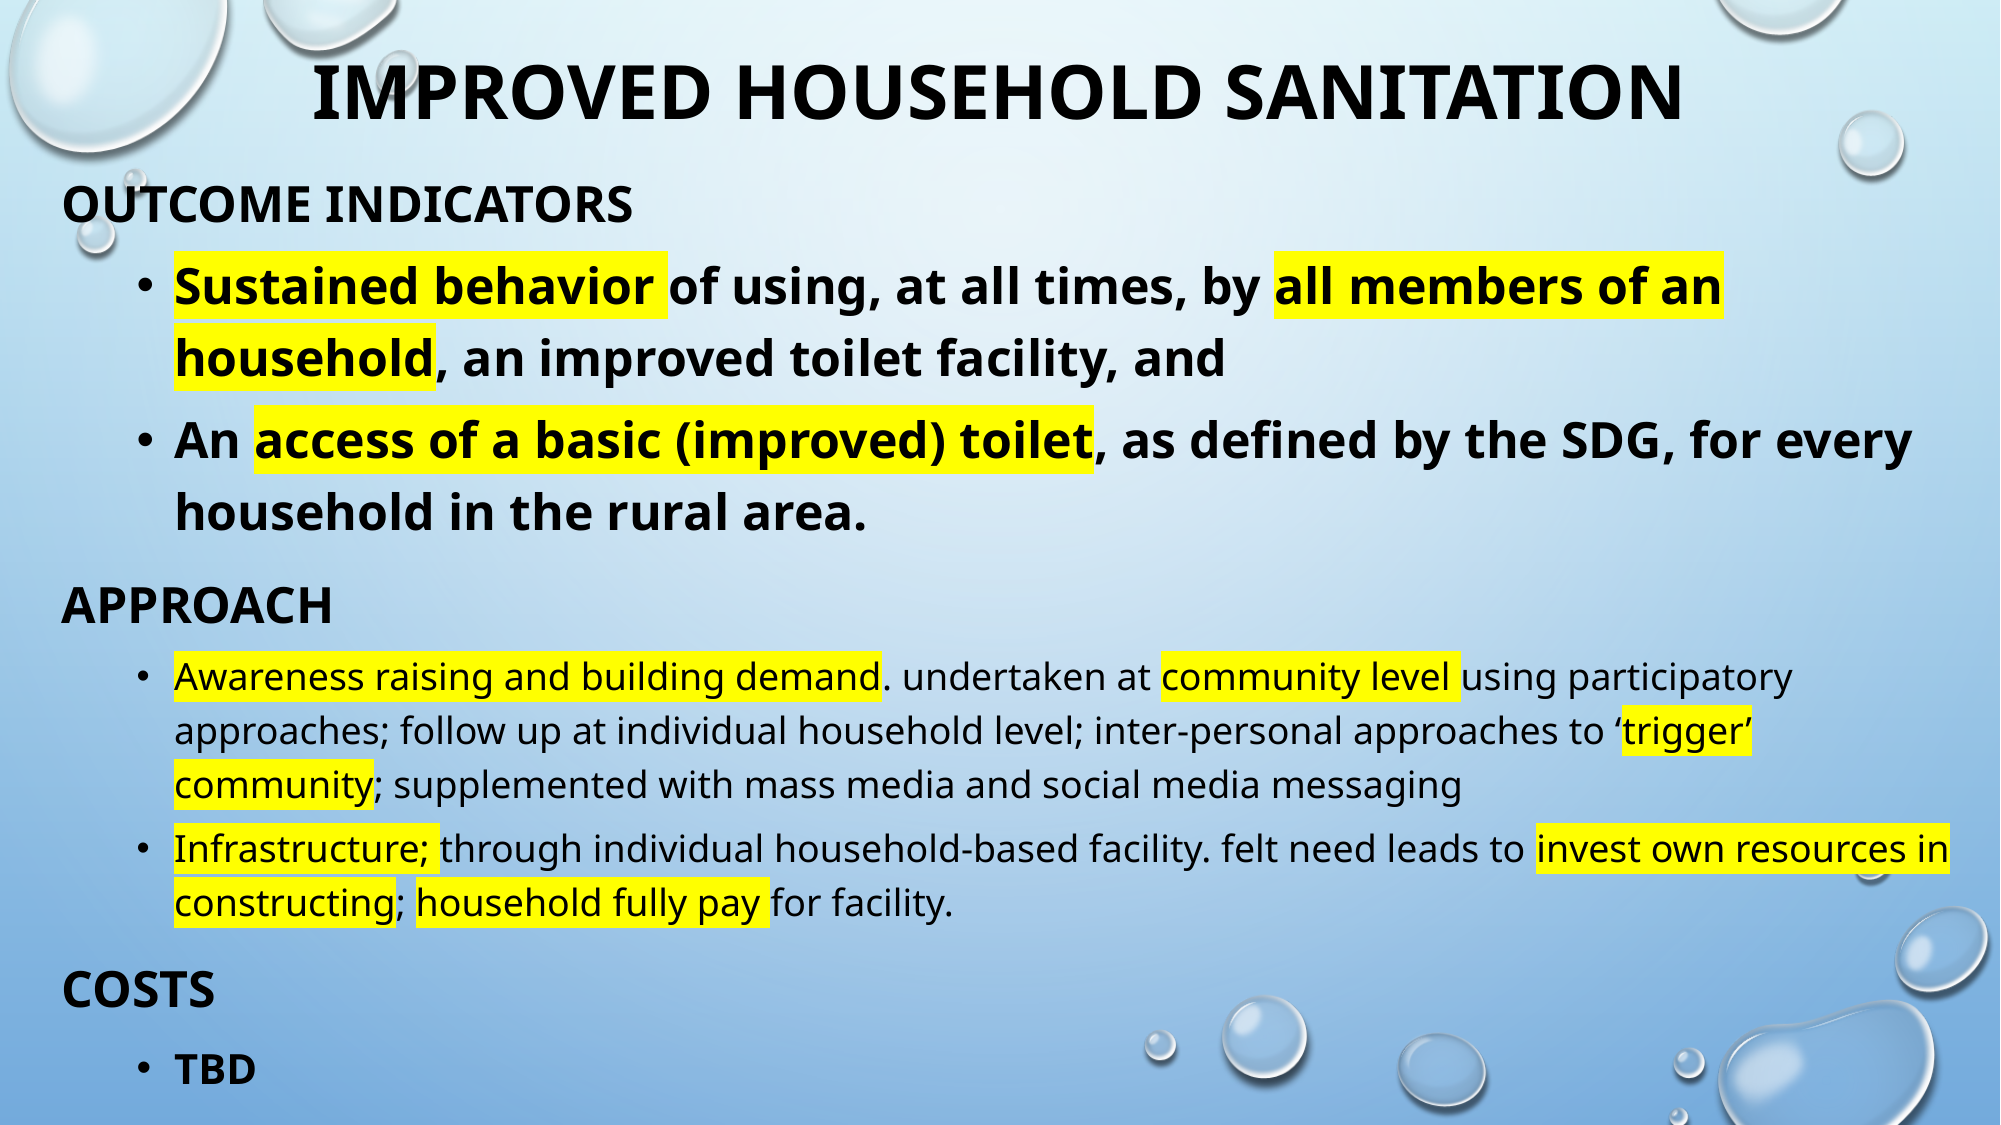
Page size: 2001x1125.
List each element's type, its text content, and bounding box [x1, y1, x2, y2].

picture [0, 0, 2000, 1125]
list Outcome indicators Sustained behavior of using, at all times, by all members of an household, an improved toilet facility, and An access of a basic (improved) toilet, as defined by the SDG, for every household in the rural area. Approach Awareness raising and building demand. undertaken at community level using participatory approaches; follow up at individual household level; inter-personal approaches to ‘trigger’ community; supplemented with mass media and social media messaging Infrastructure; through individual household-based facility. felt need leads to invest own resources in constructing; household fully pay for facility. Costs TBD [46, 152, 1977, 1125]
title Improved household sanitation [149, 25, 1851, 152]
